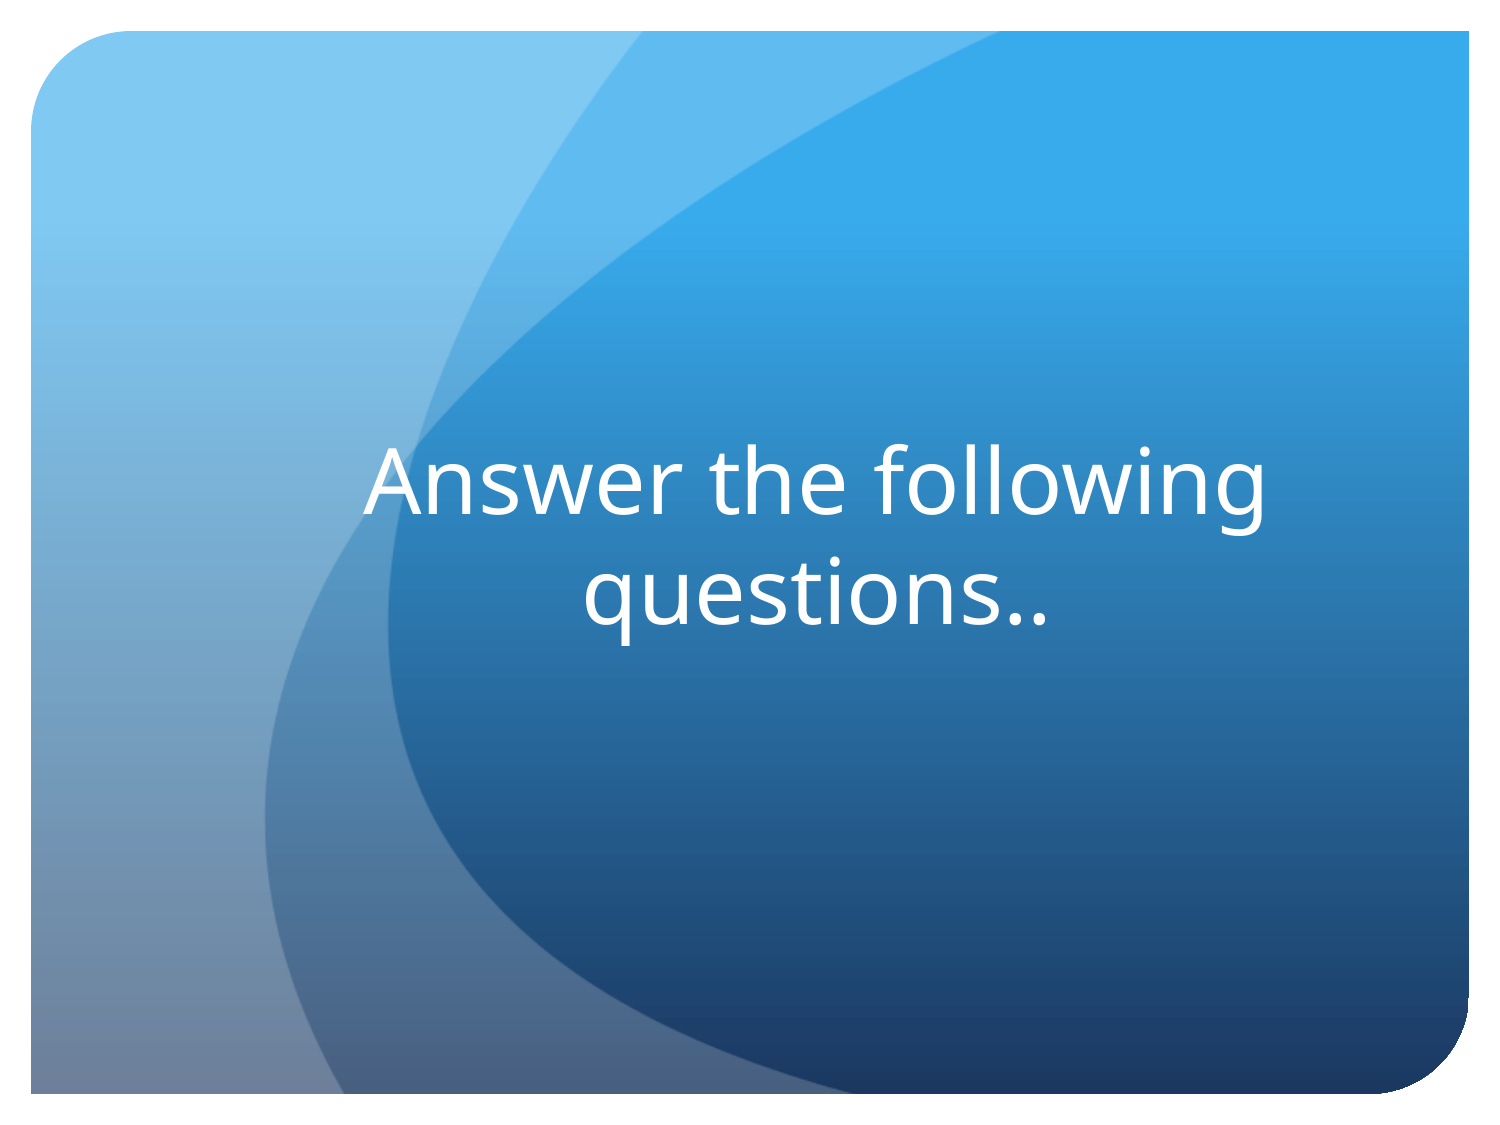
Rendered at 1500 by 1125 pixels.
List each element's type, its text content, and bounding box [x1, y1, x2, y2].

title Answer the following questions.. [262, 408, 1372, 650]
picture [25, 30, 1474, 1095]
